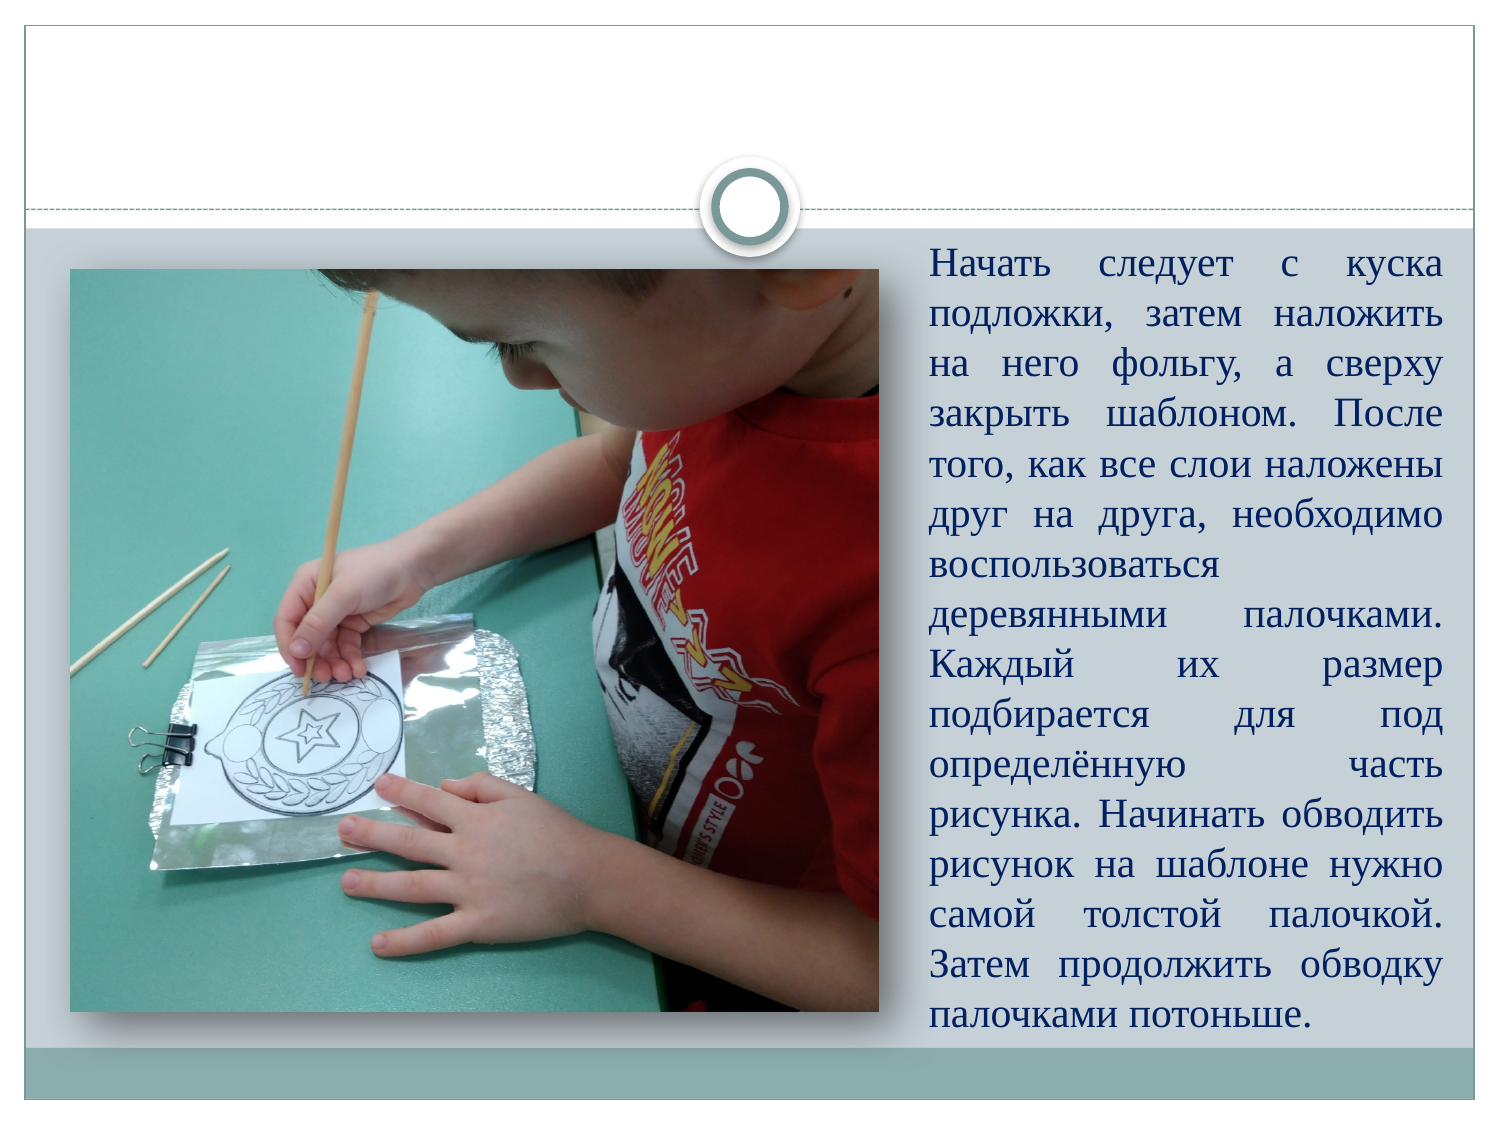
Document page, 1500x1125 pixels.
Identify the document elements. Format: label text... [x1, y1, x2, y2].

title Начать следует с куска подложки, затем наложить на него фольгу, а сверху закрыть шаблоном. После того, как все слои наложены друг на друга, необходимо воспользоваться деревянными палочками. Каждый их размер подбирается для под определённую часть рисунка. Начинать обводить рисунок на шаблоне нужно самой толстой палочкой. Затем продолжить обводку палочками потоньше. [914, 257, 1459, 1043]
picture [70, 269, 880, 1012]
